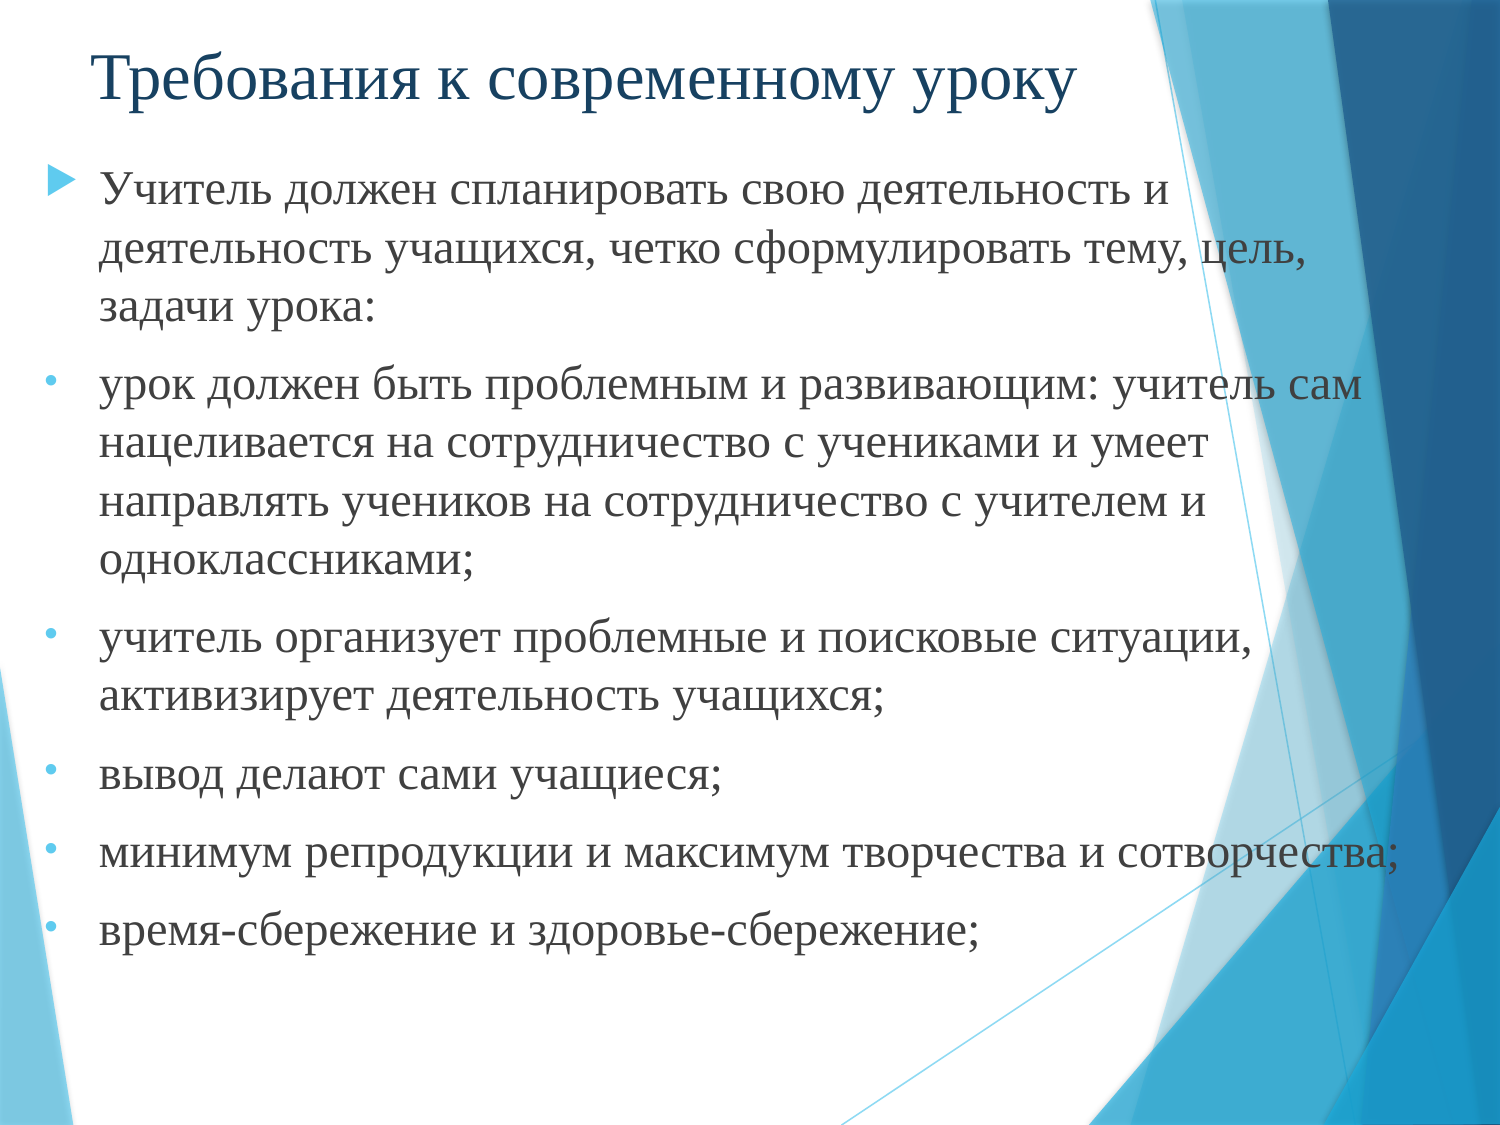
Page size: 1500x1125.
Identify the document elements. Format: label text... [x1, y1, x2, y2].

list Учитель должен спланировать свою деятельность и деятельность учащихся, четко сформулировать тему, цель, задачи урока: урок должен быть проблемным и развивающим: учитель сам нацеливается на сотрудничество с учениками и умеет направлять учеников на сотрудничество с учителем и одноклассниками; учитель организует проблемные и поисковые ситуации, активизирует деятельность учащихся; вывод делают сами учащиеся; минимум репродукции и максимум творчества и сотворчества; время-сбережение и здоровье-сбережение; [29, 149, 1425, 1000]
title Требования к современному уроку [75, 24, 1425, 149]
